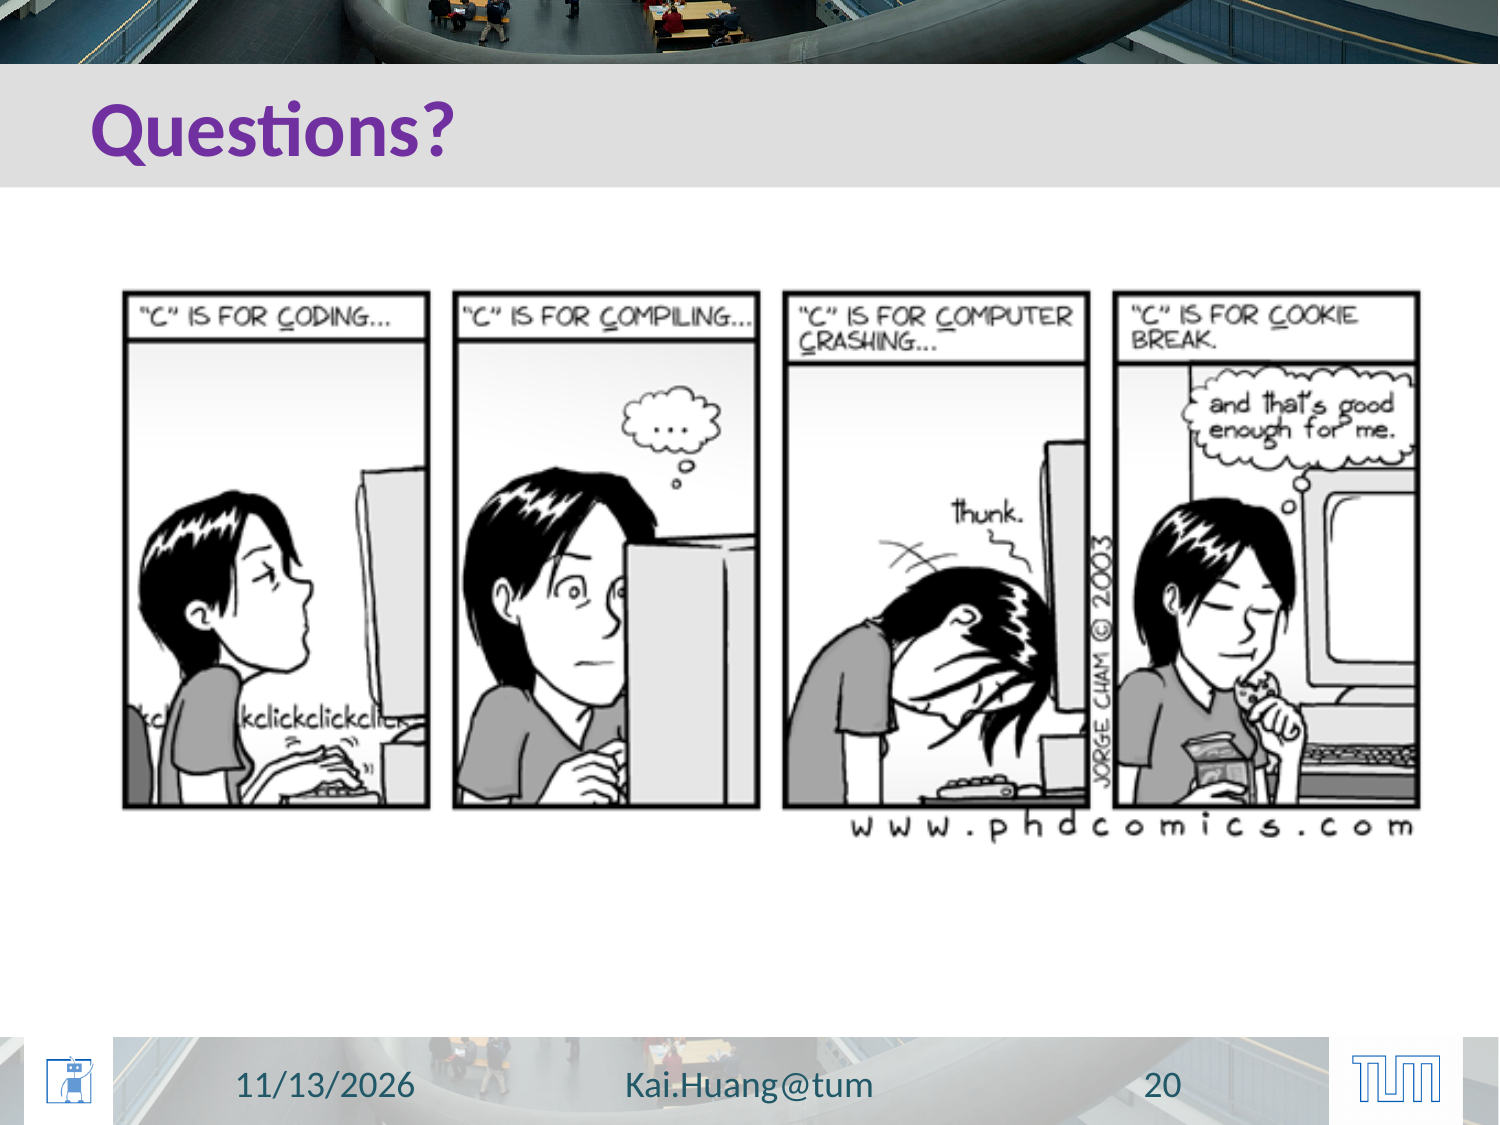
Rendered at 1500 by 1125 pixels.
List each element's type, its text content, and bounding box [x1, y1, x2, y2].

picture [112, 274, 1432, 872]
slide_number 20 [1012, 1052, 1313, 1113]
title Questions? [75, 62, 1425, 188]
picture [0, 1032, 1500, 1125]
picture [0, 0, 1500, 64]
footer Kai.Huang@tum [512, 1052, 988, 1113]
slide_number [162, 1052, 488, 1113]
